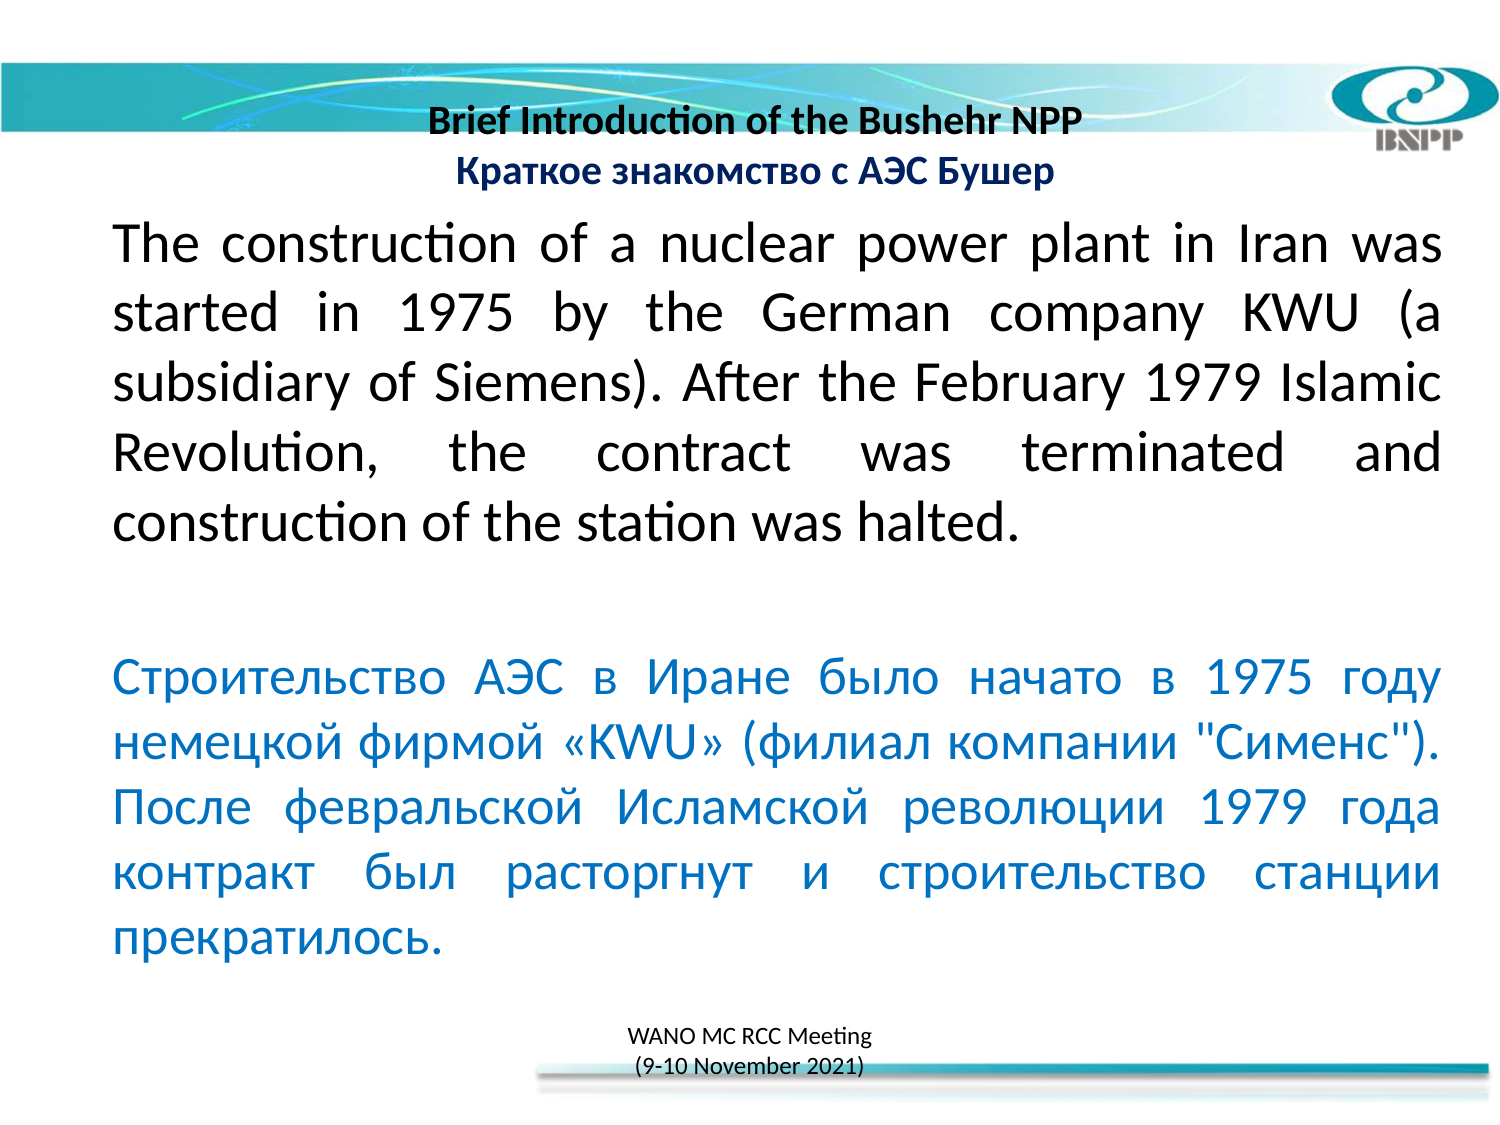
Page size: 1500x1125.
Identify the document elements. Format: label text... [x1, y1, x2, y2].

picture [0, 0, 1500, 1125]
text_box WANO MC RCC Meeting (9-10 November 2021) [512, 999, 988, 1100]
title Brief Introduction of the Bushehr NPP Краткое знакомство с АЭС Бушер [360, 66, 1152, 220]
list The construction of a nuclear power plant in Iran was started in 1975 by the German company KWU (a subsidiary of Siemens). After the February 1979 Islamic Revolution, the contract was terminated and construction of the station was halted. Строительство АЭС в Иране было начато в 1975 году немецкой фирмой «KWU» (филиал компании "Сименс"). После февральской Исламской революции 1979 года контракт был расторгнут и строительство станции прекратилось. [41, 196, 1459, 1005]
